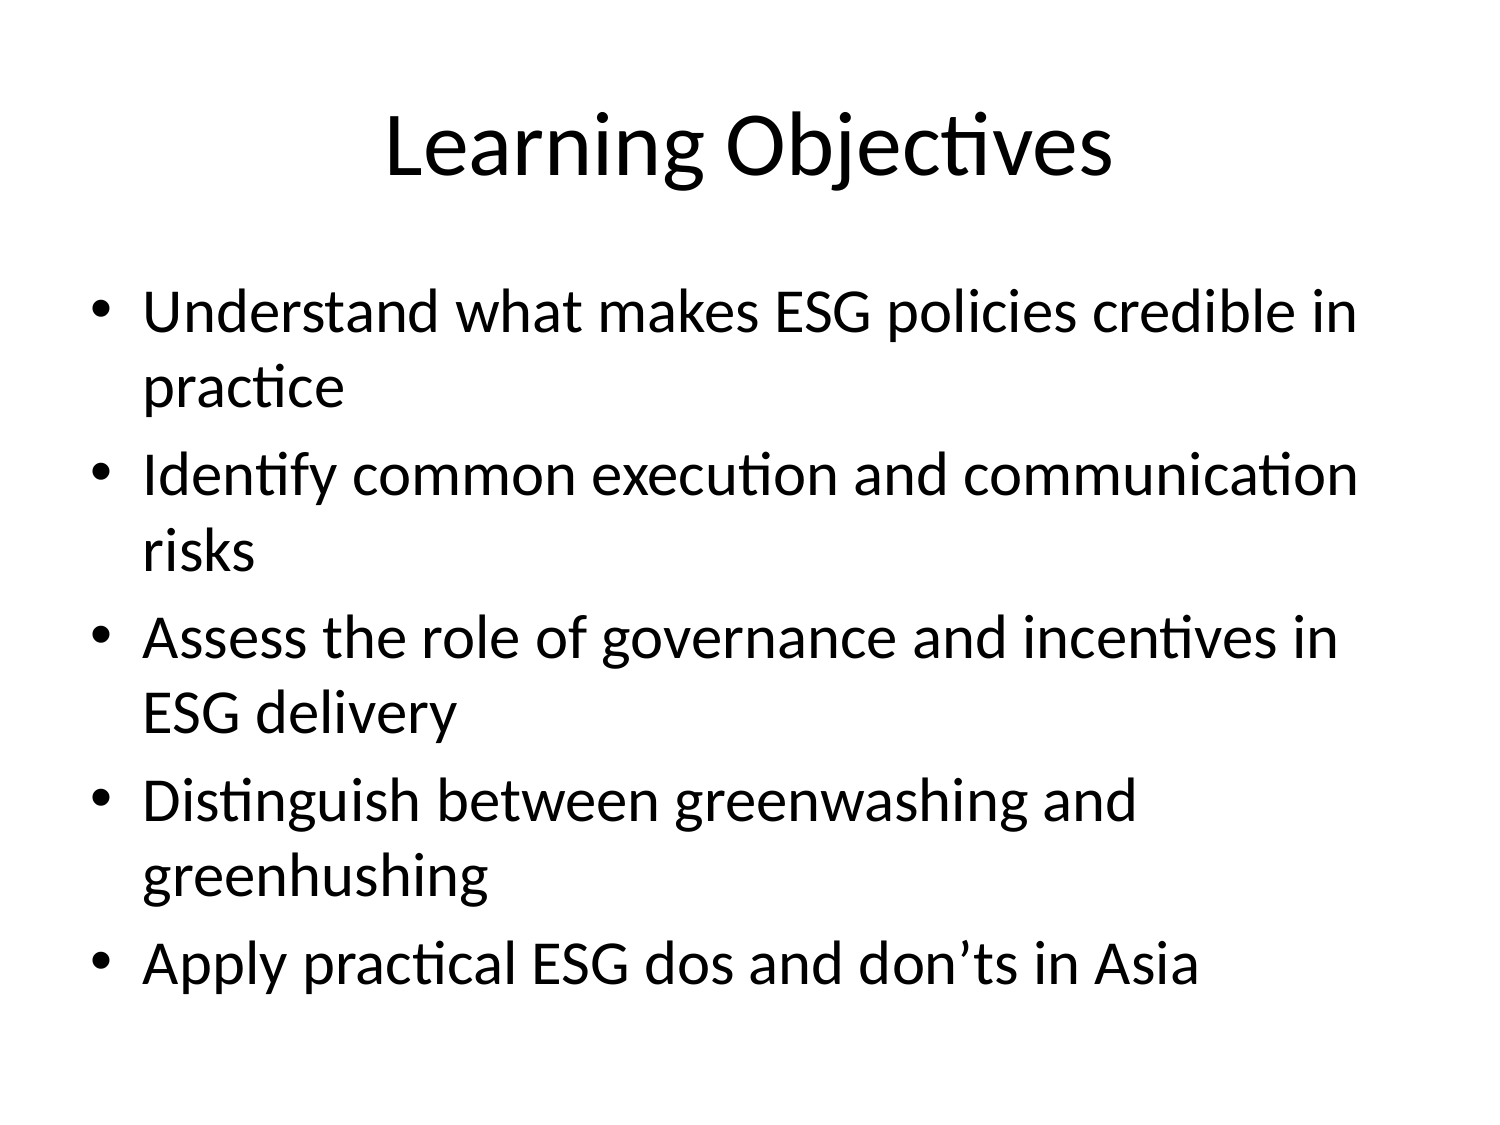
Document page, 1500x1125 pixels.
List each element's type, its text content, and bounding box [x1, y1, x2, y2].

list Understand what makes ESG policies credible in practice Identify common execution and communication risks Assess the role of governance and incentives in ESG delivery Distinguish between greenwashing and greenhushing Apply practical ESG dos and don’ts in Asia [75, 262, 1425, 1005]
title Learning Objectives [75, 45, 1425, 233]
